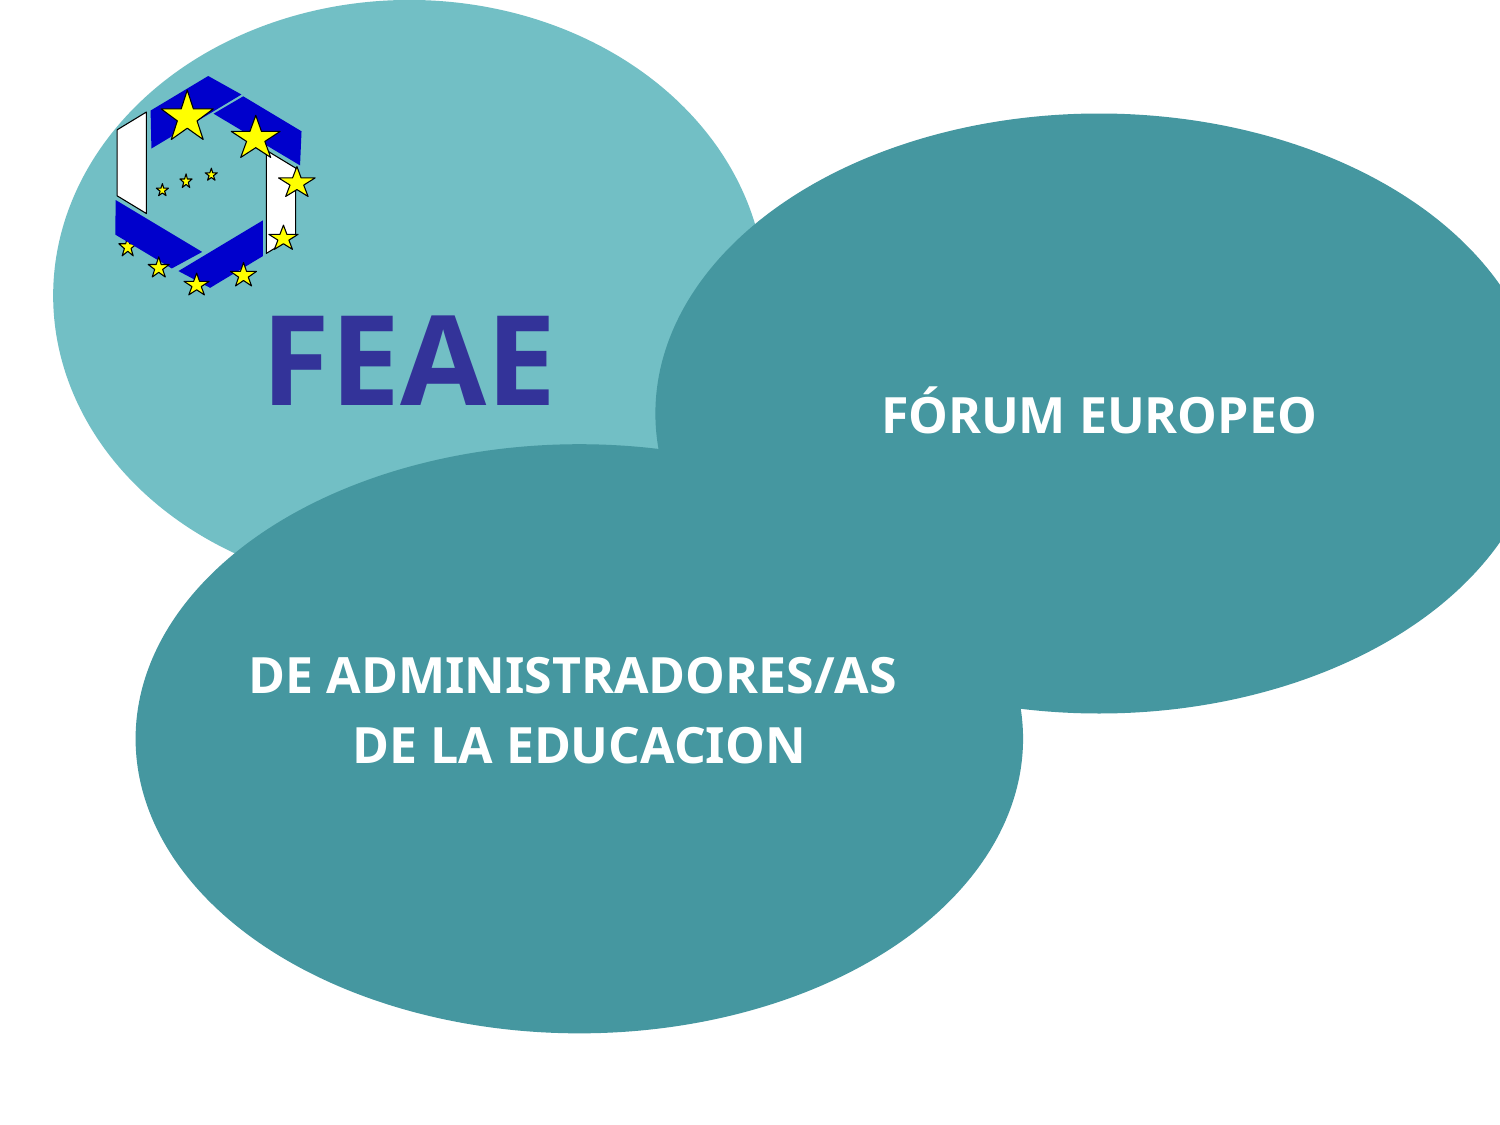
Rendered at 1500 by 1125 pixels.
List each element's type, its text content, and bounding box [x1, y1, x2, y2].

text_box FÓRUM EUROPEO [655, 113, 1500, 714]
text_box FEAE [53, 0, 755, 553]
picture [100, 66, 316, 298]
text_box DE ADMINISTRADORES/AS DE LA EDUCACION [135, 444, 1024, 1034]
